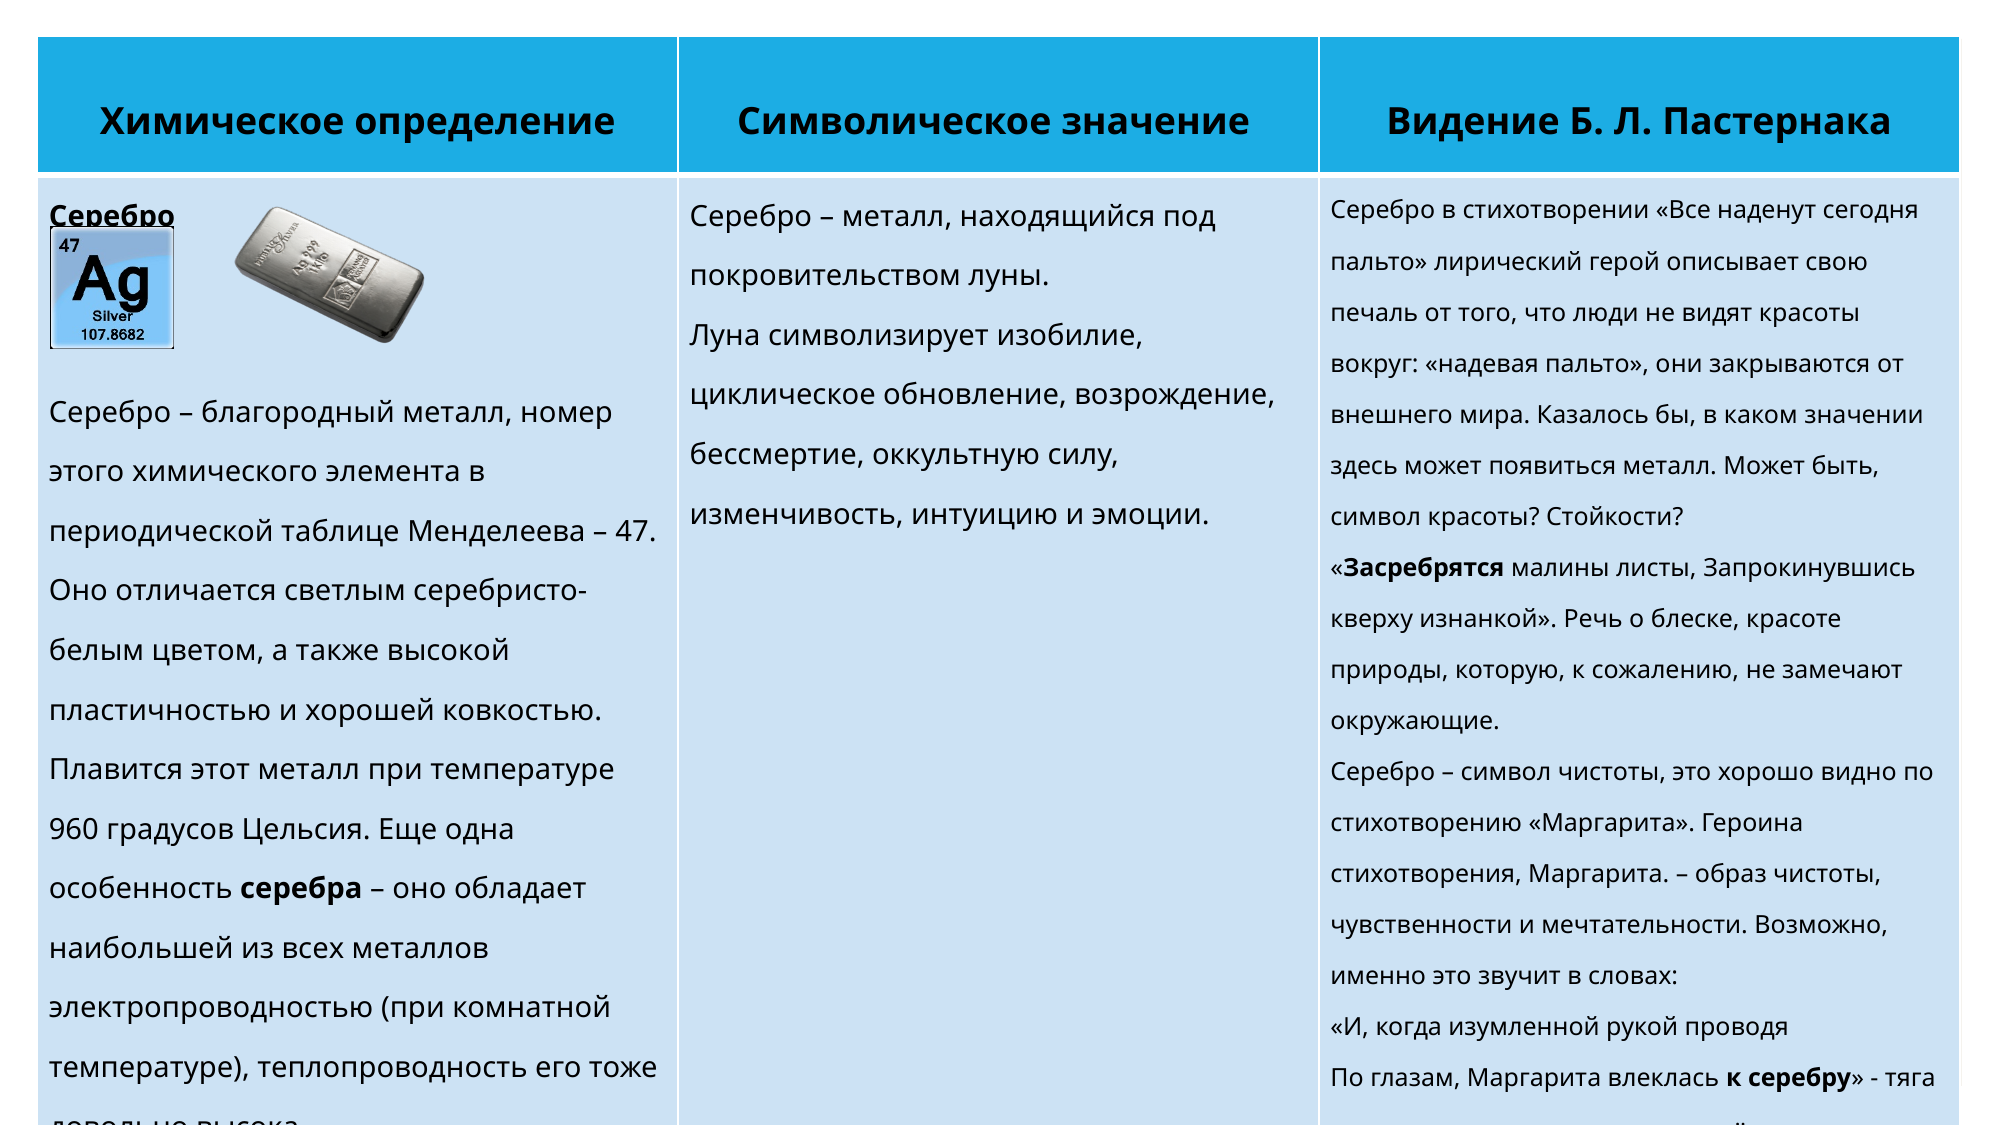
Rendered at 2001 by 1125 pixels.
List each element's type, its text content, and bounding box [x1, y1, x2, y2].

table_header Видение Б. Л. Пастернака [1320, 37, 1959, 172]
picture [50, 226, 174, 349]
picture [219, 166, 443, 383]
table_header Символическое значение [679, 37, 1318, 172]
table_cell Серебро Серебро – благородный металл, номер этого химического элемента в периодической таблице Менделеева – 47. Оно отличается светлым серебристо-белым цветом, а также высокой пластичностью и хорошей ковкостью. Плавится этот металл при температуре 960 градусов Цельсия. Еще одна особенность серебра – оно обладает наибольшей из всех металлов электропроводностью (при комнатной температуре), теплопроводность его тоже довольно высока. [38, 178, 677, 1125]
table_cell Серебро в стихотворении «Все наденут сегодня пальто» лирический герой описывает свою печаль от того, что люди не видят красоты вокруг: «надевая пальто», они закрываются от внешнего мира. Казалось бы, в каком значении здесь может появиться металл. Может быть, символ красоты? Стойкости? «Засребрятся малины листы, Запрокинувшись кверху изнанкой». Речь о блеске, красоте природы, которую, к сожалению, не замечают окружающие. Серебро – символ чистоты, это хорошо видно по стихотворению «Маргарита». Героина стихотворения, Маргарита. – образ чистоты, чувственности и мечтательности. Возможно, именно это звучит в словах: «И, когда изумленной рукой проводя По глазам, Маргарита влеклась к серебру» - тяга к новому, неизведанному и далёкому. [1320, 178, 1959, 1125]
table_header Химическое определение [38, 37, 677, 172]
table_cell Серебро – металл, находящийся под покровительством луны. Луна символизирует изобилие, циклическое обновление, возрождение, бессмертие, оккультную силу, изменчивость, интуицию и эмоции. [679, 178, 1318, 1125]
